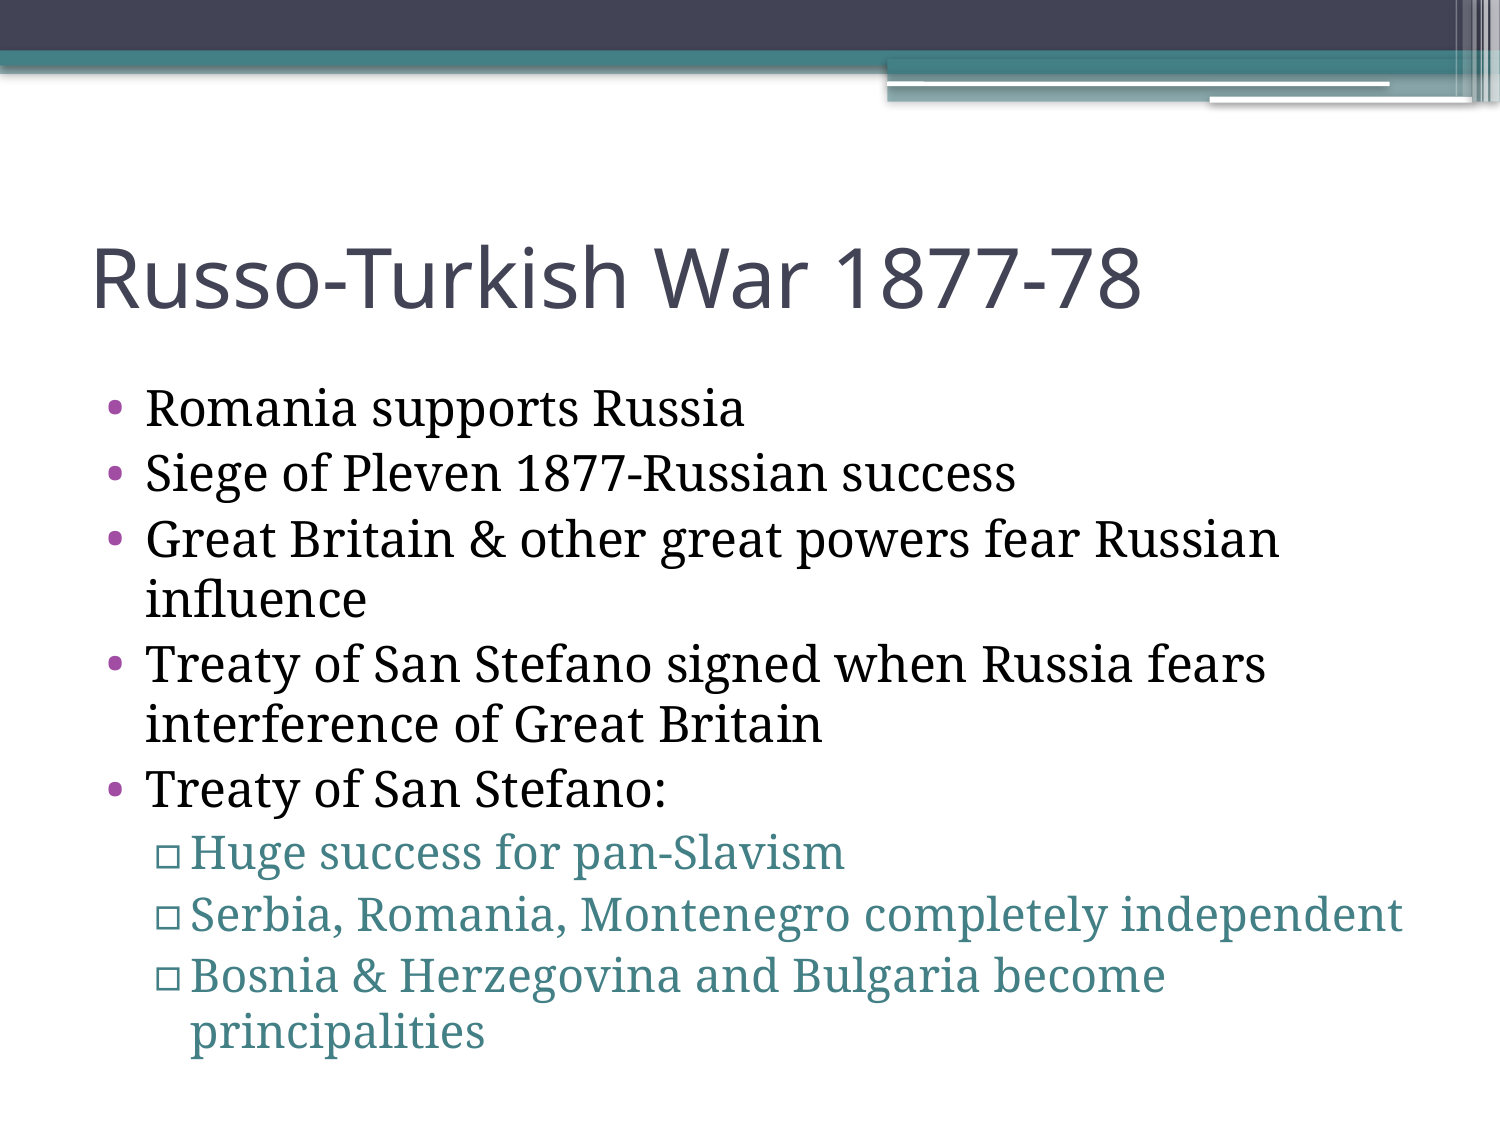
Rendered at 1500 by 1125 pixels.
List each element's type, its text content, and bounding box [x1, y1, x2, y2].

title Russo-Turkish War 1877-78 [75, 187, 1425, 363]
list Romania supports Russia Siege of Pleven 1877-Russian success Great Britain & other great powers fear Russian influence Treaty of San Stefano signed when Russia fears interference of Great Britain Treaty of San Stefano: Huge success for pan-Slavism Serbia, Romania, Montenegro completely independent Bosnia & Herzegovina and Bulgaria become principalities [75, 368, 1425, 1079]
